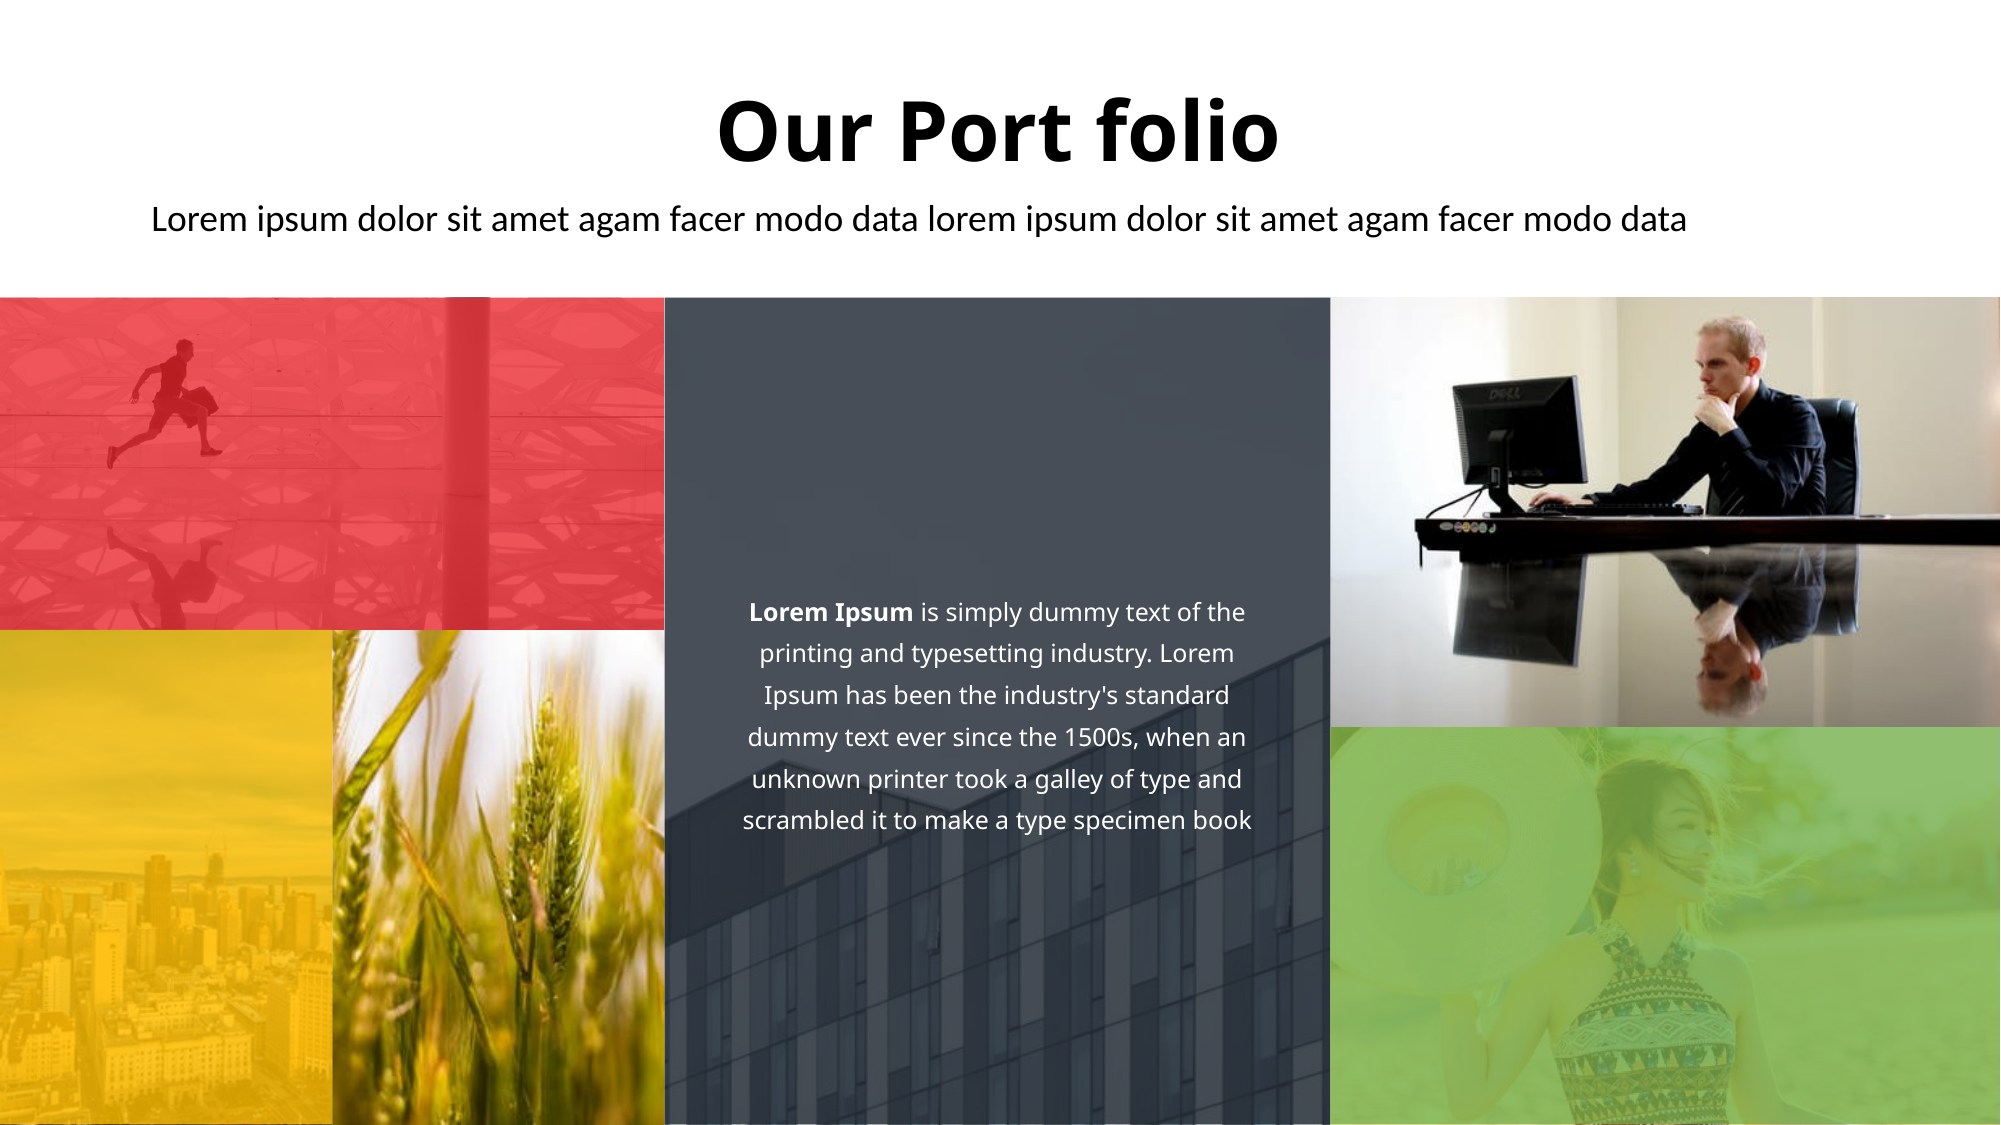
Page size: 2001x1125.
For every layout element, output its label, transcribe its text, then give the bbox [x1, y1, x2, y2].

title Our Port folio [136, 78, 1862, 186]
subtitle Lorem ipsum dolor sit amet agam facer modo data lorem ipsum dolor sit amet agam facer modo data [136, 186, 1862, 227]
picture [0, 297, 2000, 1125]
